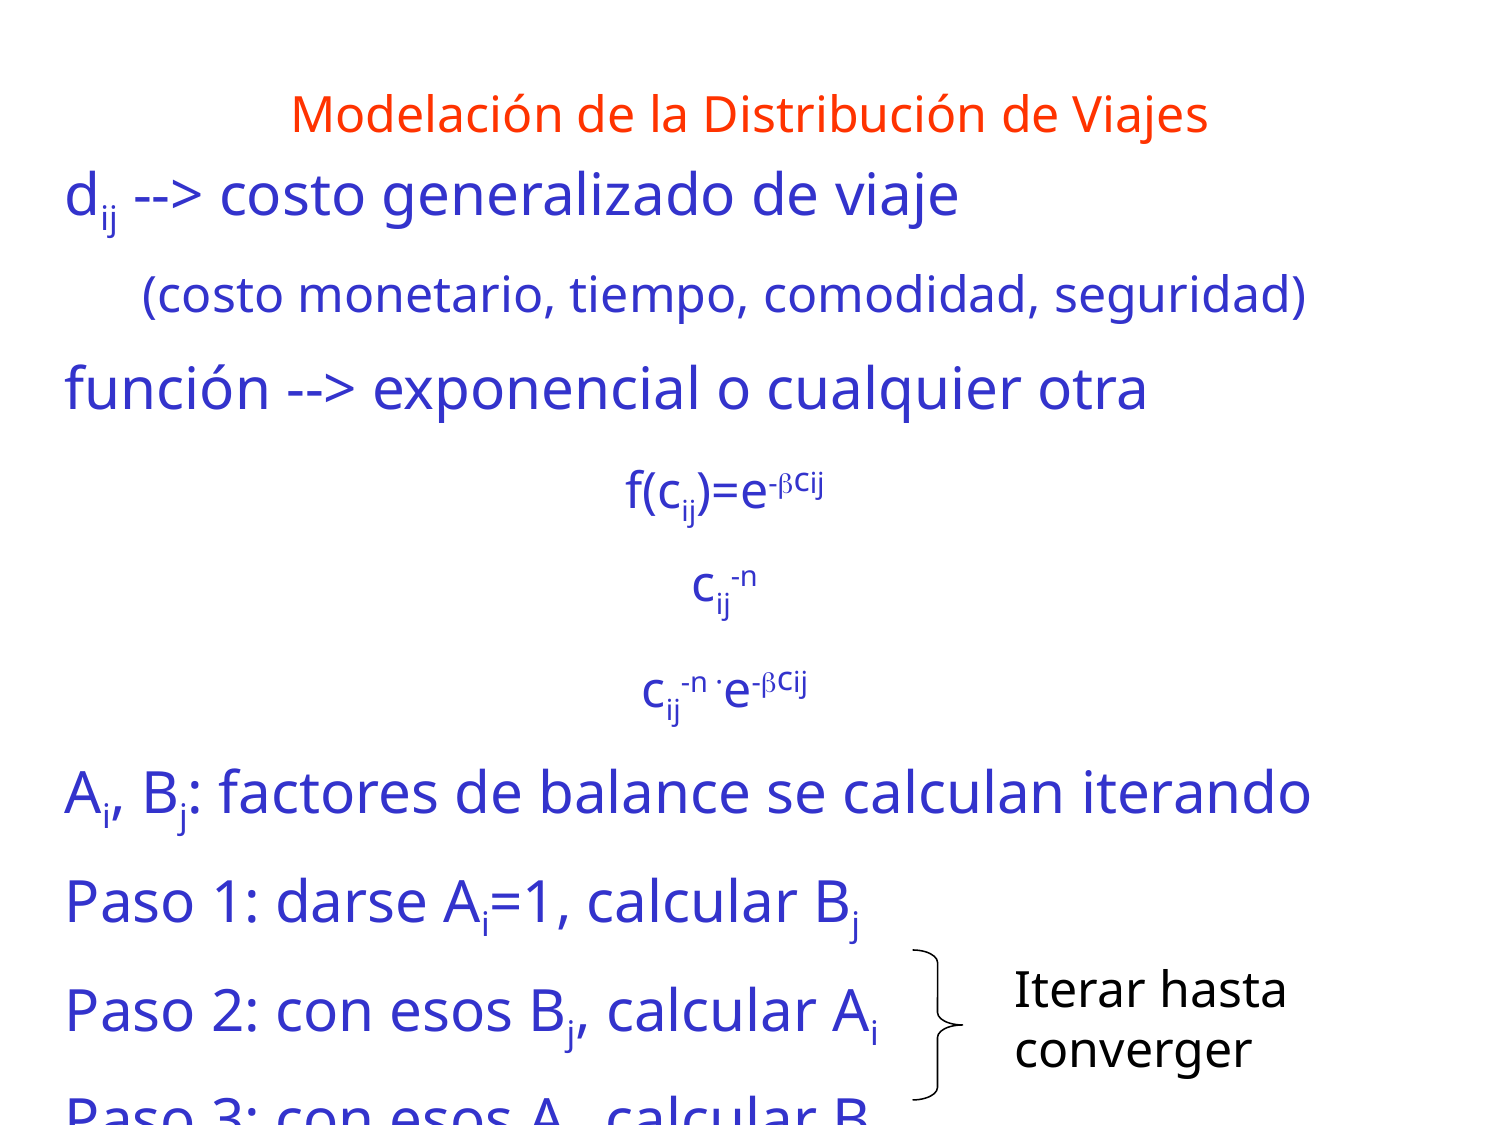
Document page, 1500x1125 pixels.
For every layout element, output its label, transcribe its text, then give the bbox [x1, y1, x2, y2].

text_box Modelación de la Distribución de Viajes [0, 74, 1500, 150]
text_box Iterar hasta converger [999, 949, 1463, 1085]
text_box [74, 675, 1425, 760]
text_box dij --> costo generalizado de viaje (costo monetario, tiempo, comodidad, seguridad) función --> exponencial o cualquier otra f(cij)=e-bcij cij-n cij-n ·e-bcij Ai, Bj: factores de balance se calculan iterando Paso 1: darse Ai=1, calcular Bj Paso 2: con esos Bj, calcular Ai Paso 3: con esos Ai, calcular Bj [49, 149, 1400, 1125]
text_box [912, 949, 963, 1100]
